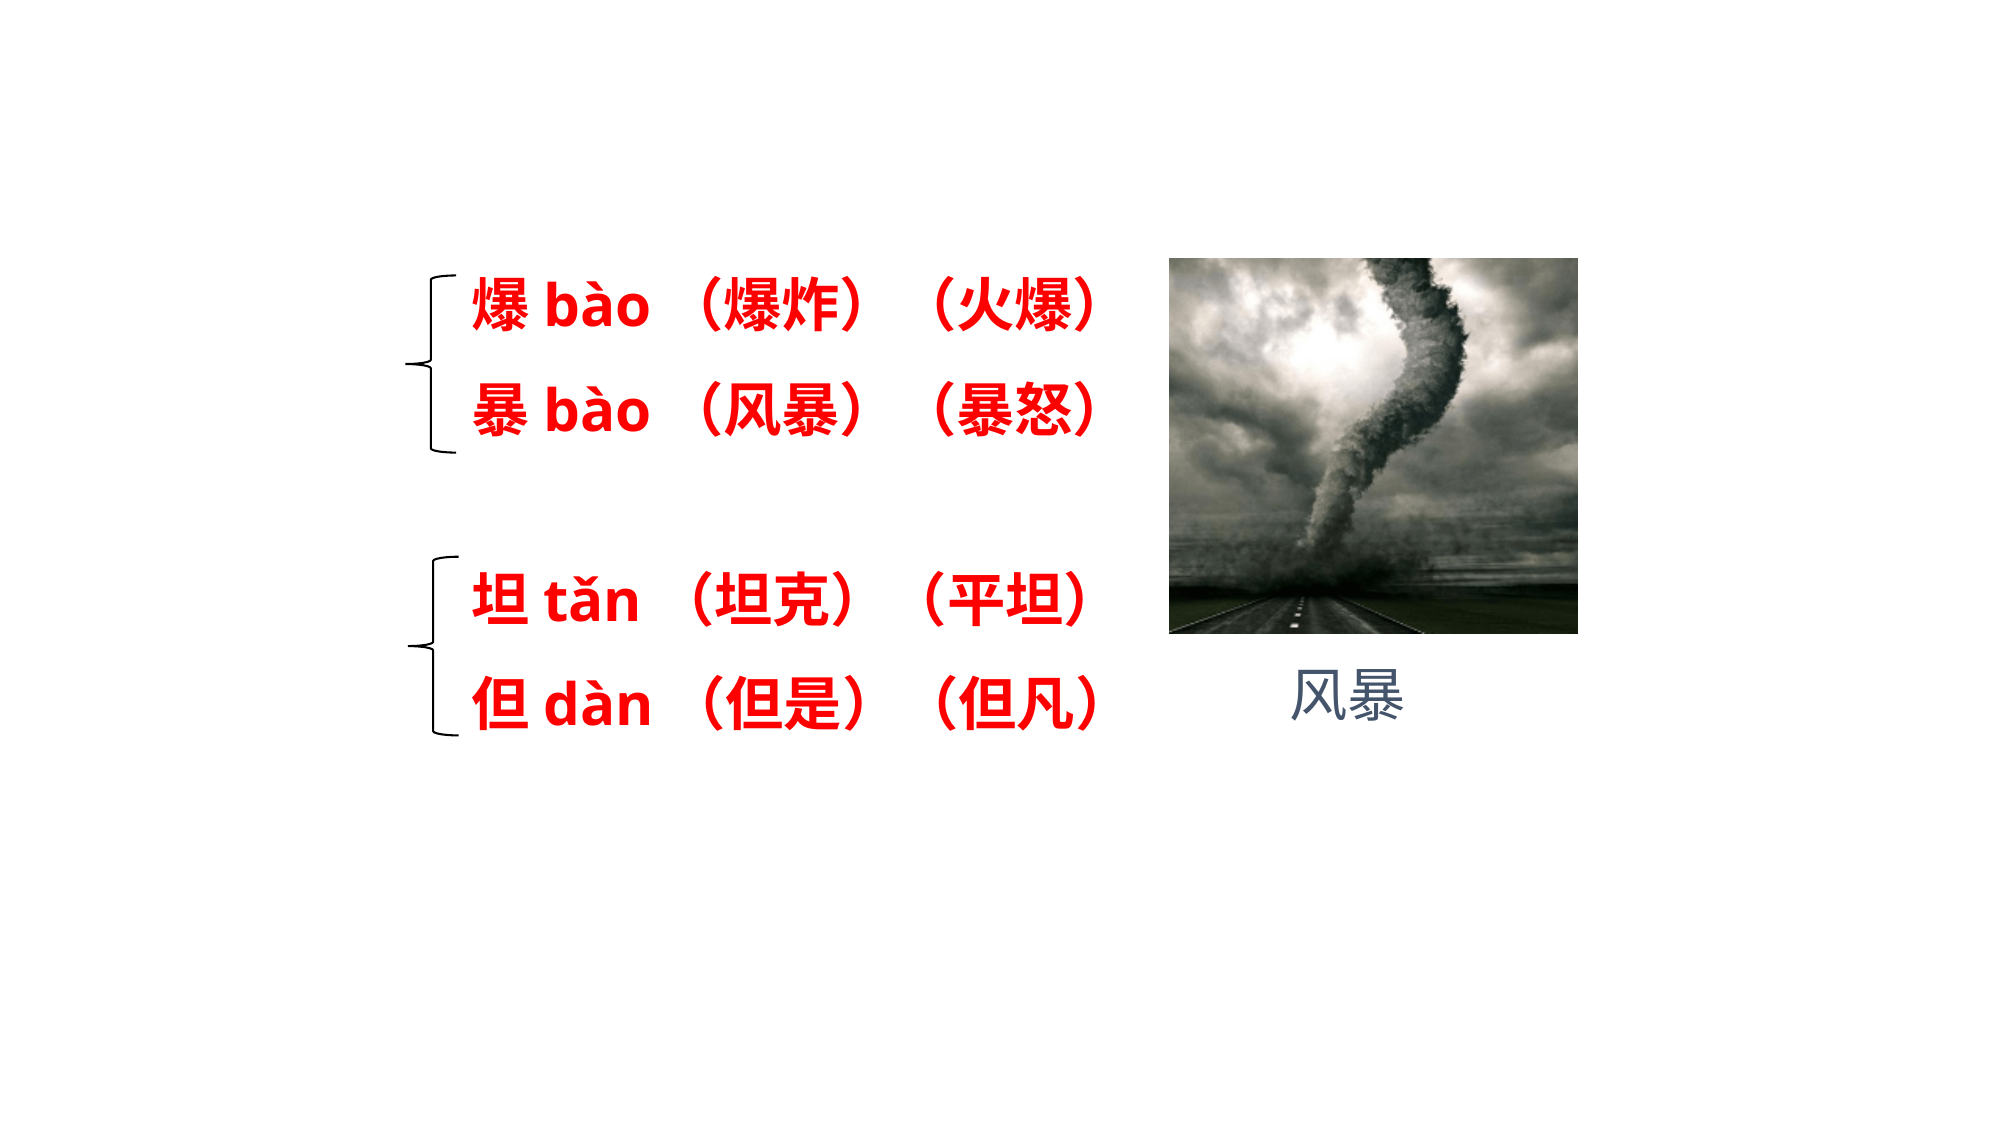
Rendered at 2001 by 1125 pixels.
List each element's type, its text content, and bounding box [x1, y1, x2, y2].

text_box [407, 520, 1173, 748]
text_box [405, 274, 457, 454]
text_box 风暴 [1234, 650, 1463, 735]
picture [1169, 258, 1578, 634]
text_box 爆bào（爆炸）（火爆） 暴bào（风暴）（暴怒） [456, 225, 1173, 451]
